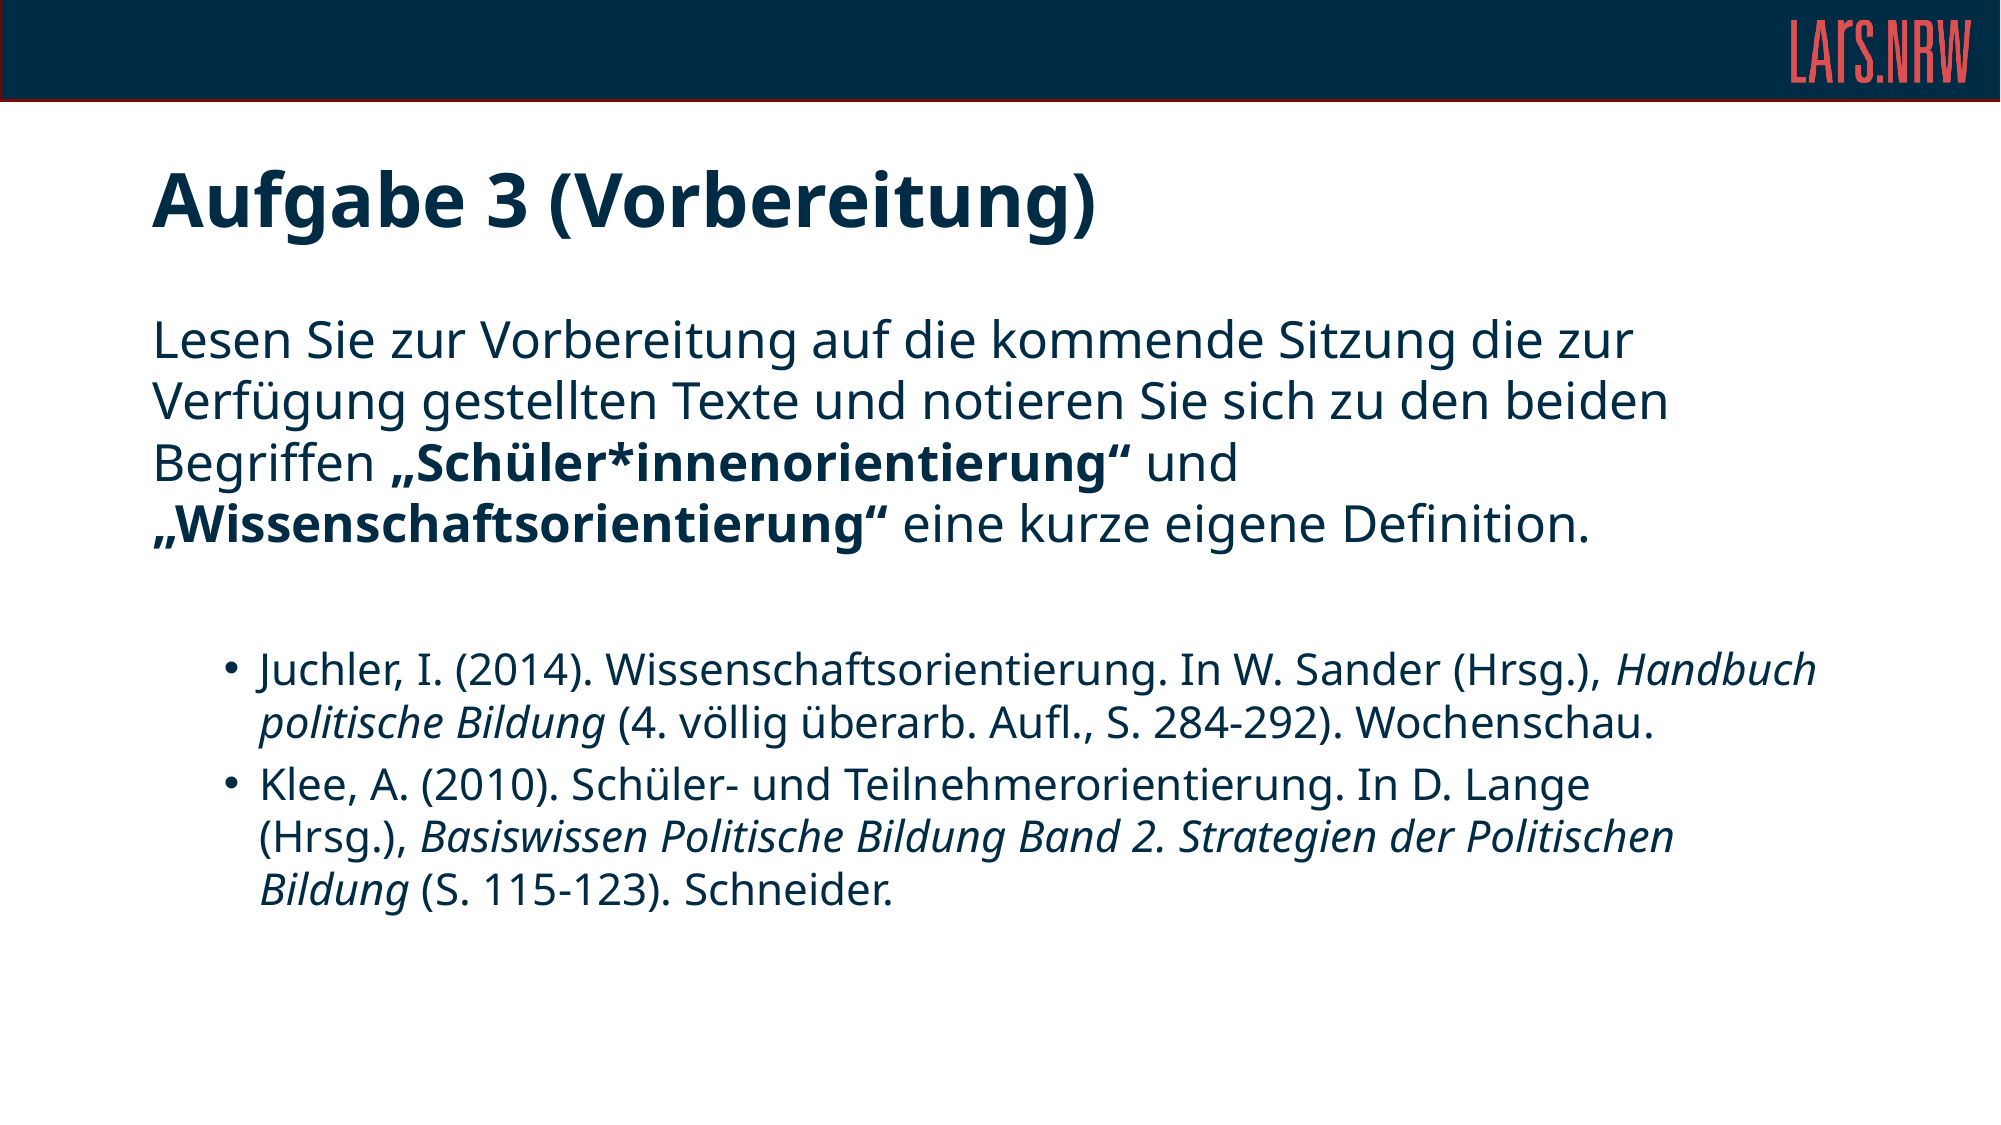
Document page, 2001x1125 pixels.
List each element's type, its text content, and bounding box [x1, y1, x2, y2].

list Lesen Sie zur Vorbereitung auf die kommende Sitzung die zur Verfügung gestellten Texte und notieren Sie sich zu den beiden Begriffen „Schüler*innenorientierung“ und „Wissenschaftsorientierung“ eine kurze eigene Definition. Juchler, I. (2014). Wissenschaftsorientierung. In W. Sander (Hrsg.), Handbuch politische Bildung (4. völlig überarb. Aufl., S. 284-292). Wochenschau. Klee, A. (2010). Schüler- und Teilnehmerorientierung. In D. Lange (Hrsg.), Basiswissen Politische Bildung Band 2. Strategien der Politischen Bildung (S. 115-123). Schneider. [137, 299, 1863, 1014]
title Aufgabe 3 (Vorbereitung) [137, 128, 1863, 278]
picture [1773, 6, 1977, 99]
